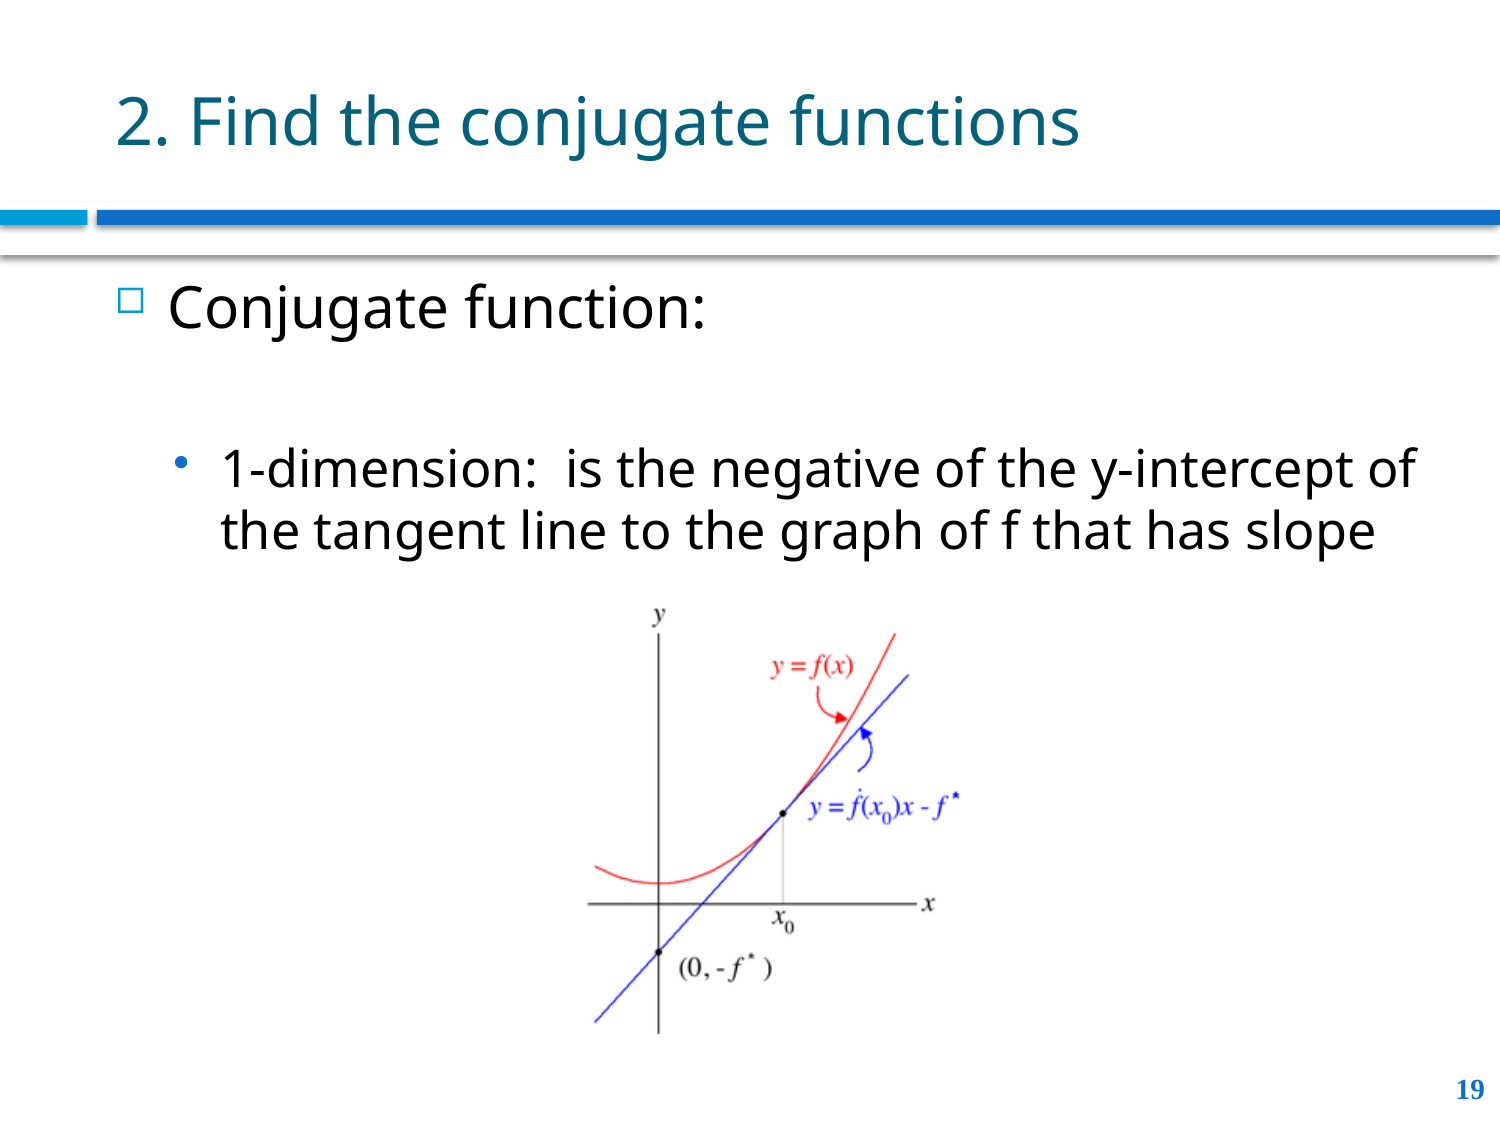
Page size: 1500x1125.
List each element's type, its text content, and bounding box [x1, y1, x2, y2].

picture [574, 587, 976, 1051]
title 2. Find the conjugate functions [100, 37, 1500, 200]
slide_number 19 [1425, 1050, 1500, 1125]
